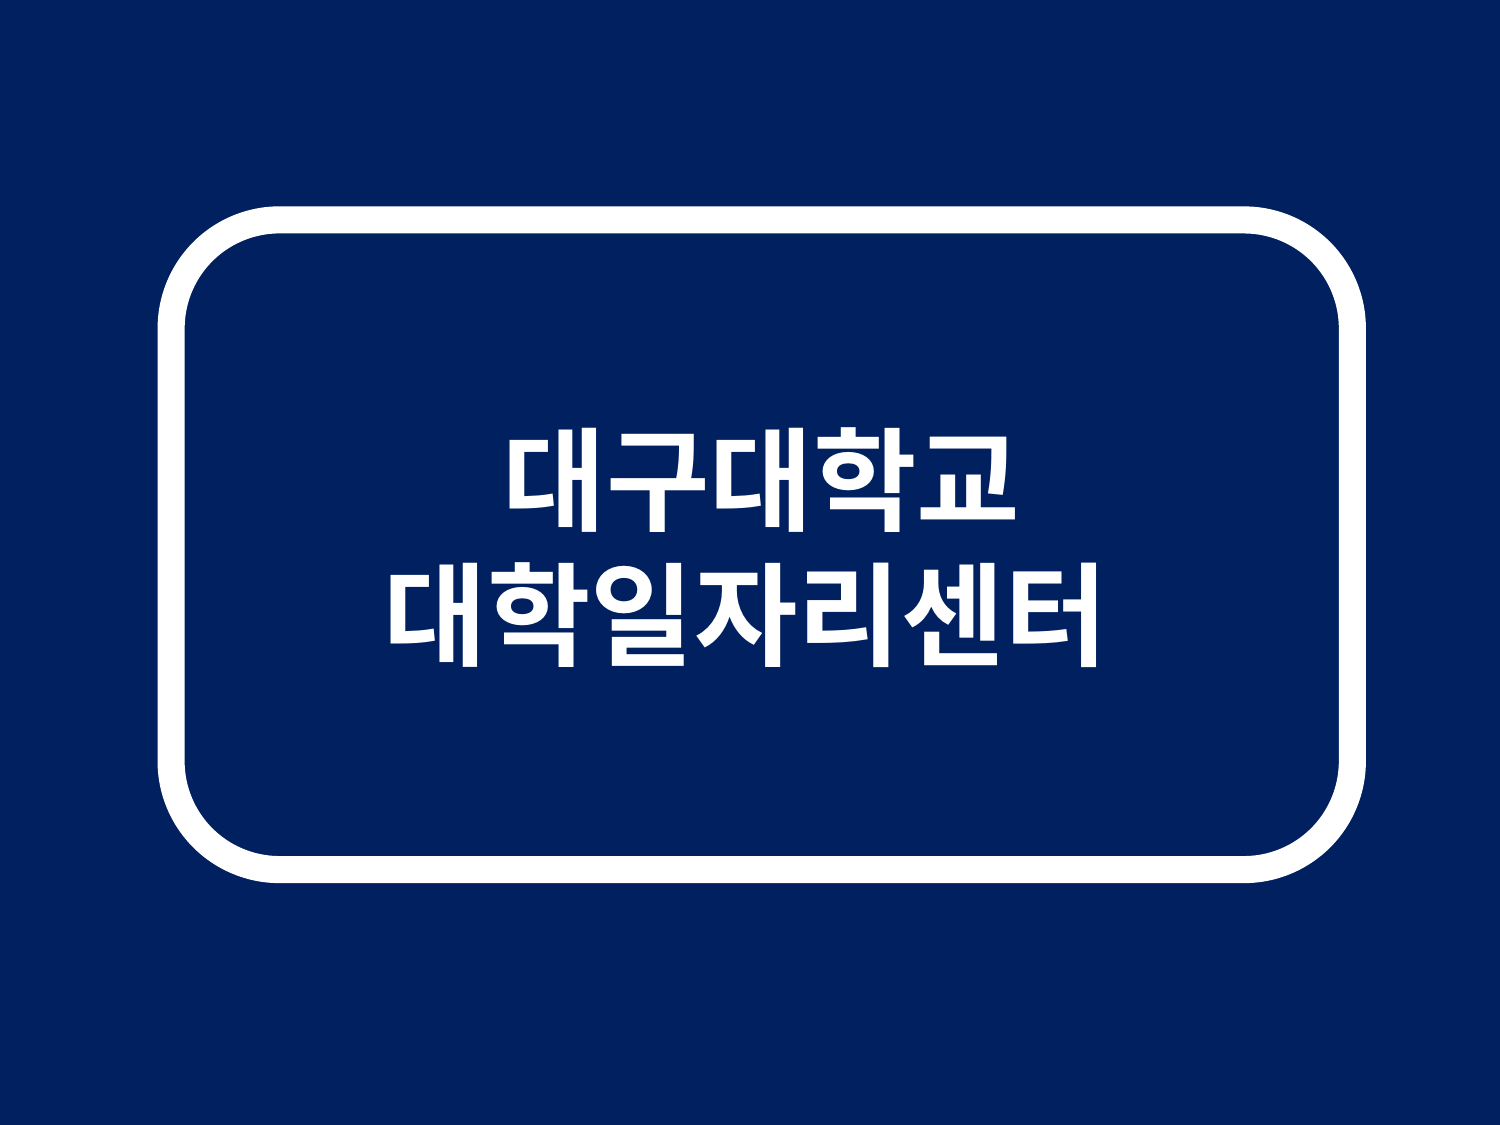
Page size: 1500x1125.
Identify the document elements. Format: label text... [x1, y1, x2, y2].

text_box 대구대학교 대학일자리센터 [168, 217, 1355, 872]
